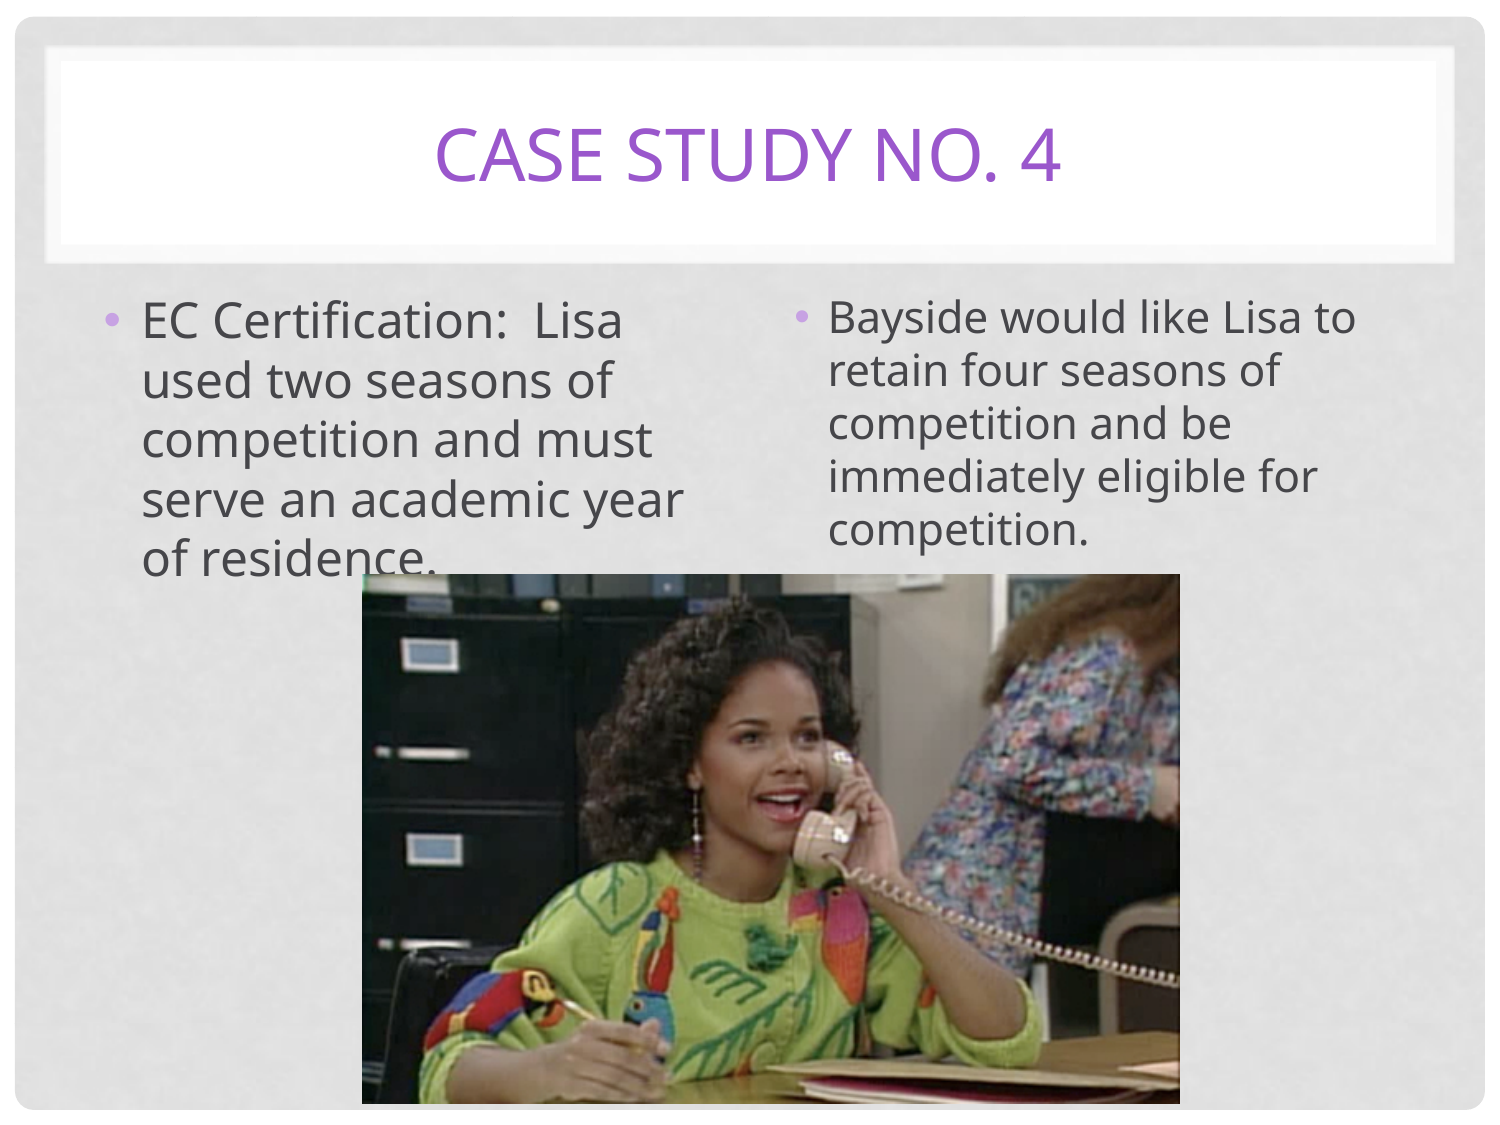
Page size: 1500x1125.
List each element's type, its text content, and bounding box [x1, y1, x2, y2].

picture [362, 574, 1180, 1104]
title Case study no. 4 [69, 66, 1425, 238]
list EC Certification: Lisa used two seasons of competition and must serve an academic year of residence. [69, 281, 733, 600]
list Bayside would like Lisa to retain four seasons of competition and be immediately eligible for competition. [762, 281, 1425, 563]
